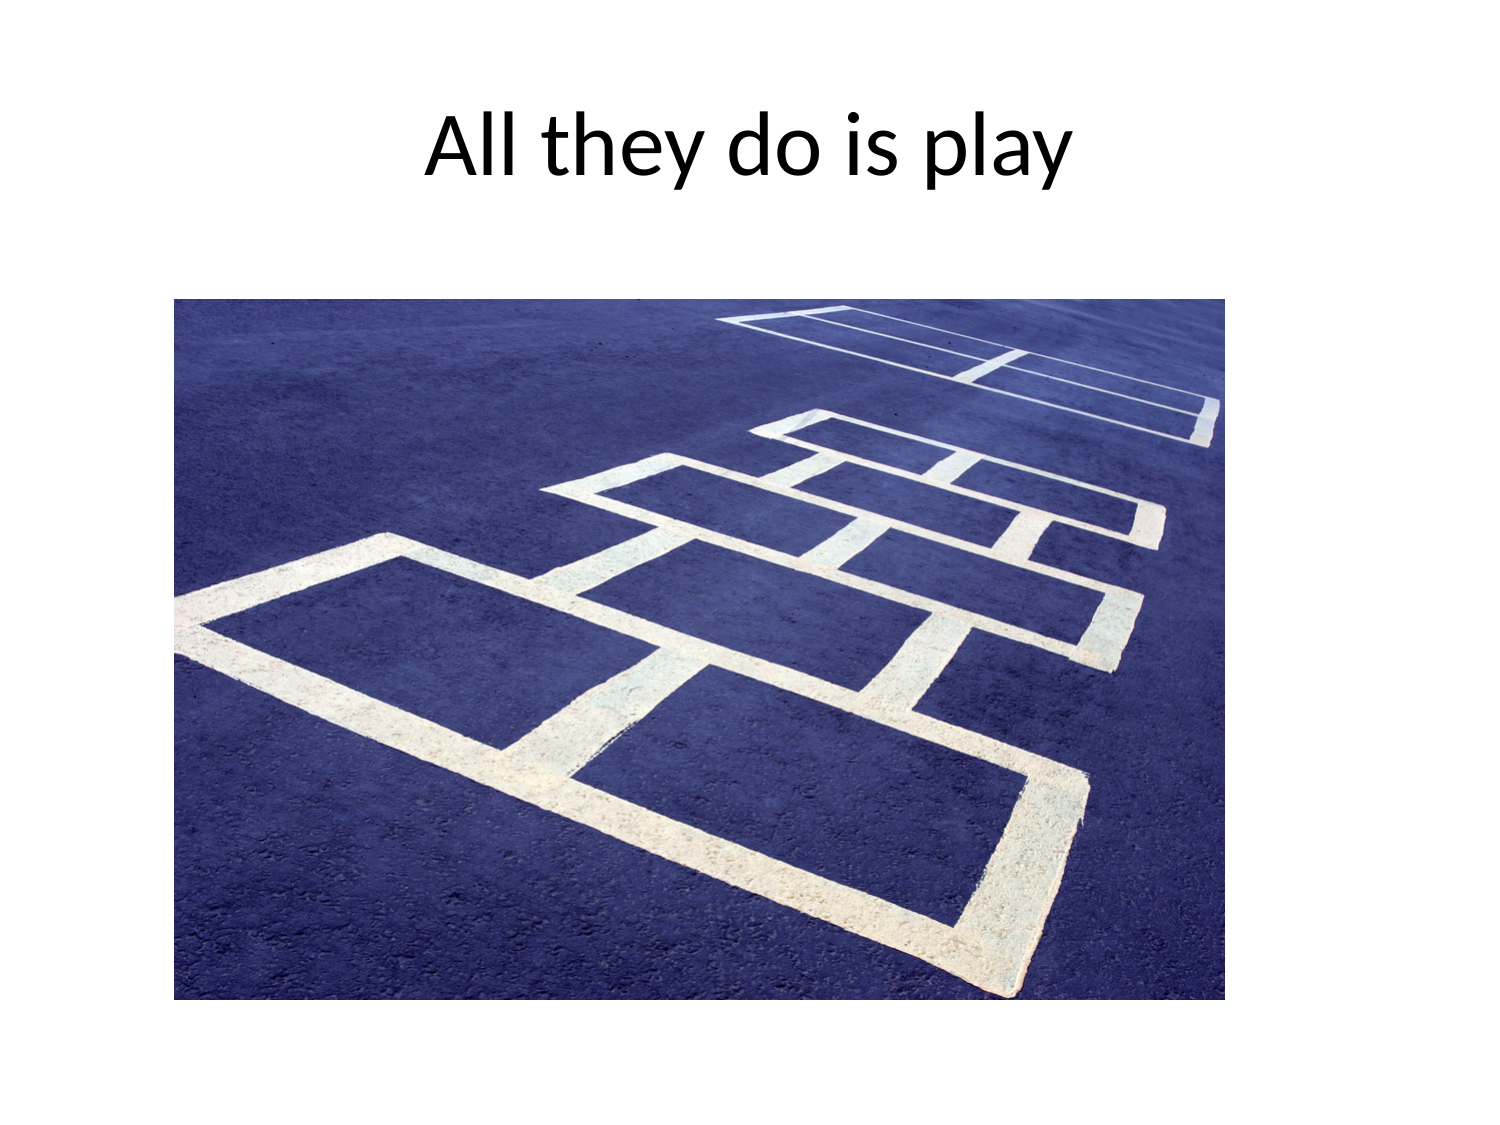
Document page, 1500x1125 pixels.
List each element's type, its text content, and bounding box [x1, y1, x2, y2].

title All they do is play [75, 45, 1425, 233]
picture [174, 299, 1226, 1001]
